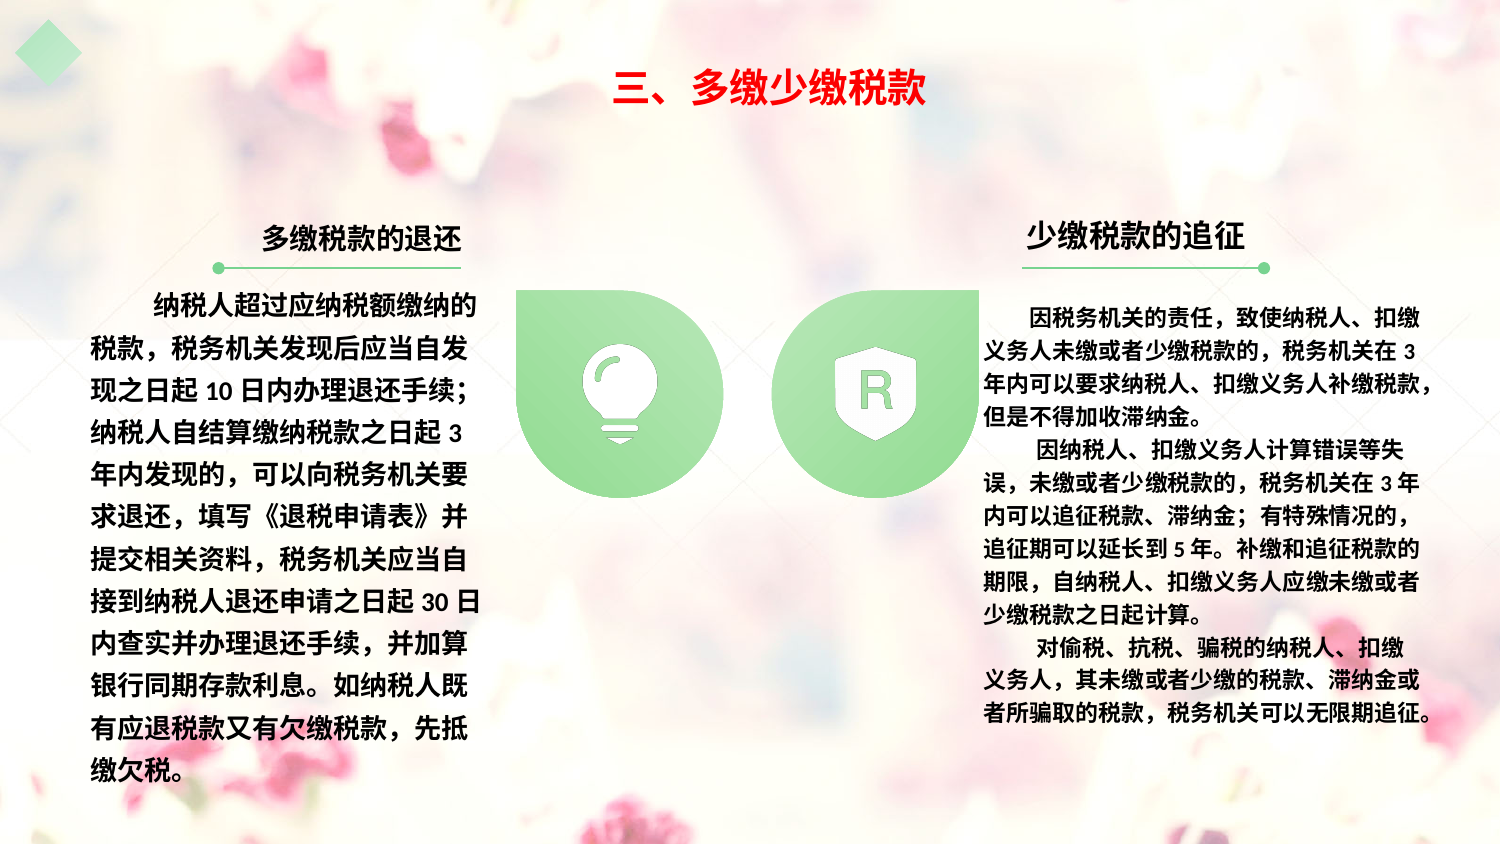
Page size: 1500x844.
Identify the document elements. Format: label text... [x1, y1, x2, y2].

text_box 多缴税款的退还 [88, 209, 477, 259]
text_box [15, 19, 82, 86]
text_box 少缴税款的追征 [1011, 209, 1401, 259]
text_box 因税务机关的责任，致使纳税人、扣缴义务人未缴或者少缴税款的，税务机关在3年内可以要求纳税人、扣缴义务人补缴税款，但是不得加收滞纳金。 因纳税人、扣缴义务人计算错误等失误，未缴或者少缴税款的，税务机关在3年内可以追征税款、滞纳金；有特殊情况的，追征期可以延长到5年。补缴和追征税款的期限，自纳税人、扣缴义务人应缴未缴或者少缴税款之日起计算。 对偷税、抗税、骗税的纳税人、扣缴义务人，其未缴或者少缴的税款、滞纳金或者所骗取的税款，税务机关可以无限期追征。 [969, 290, 1436, 814]
text_box [516, 290, 724, 498]
text_box 纳税人超过应纳税额缴纳的税款，税务机关发现后应当自发现之日起10日内办理退还手续；纳税人自结算缴纳税款之日起3年内发现的，可以向税务机关要求退还，填写《退税申请表》并提交相关资料，税务机关应当自接到纳税人退还申请之日起30日内查实并办理退还手续，并加算银行同期存款利息。如纳税人既有应退税款又有欠缴税款，先抵缴欠税。 [76, 271, 498, 773]
picture [0, 0, 1500, 844]
text_box [771, 290, 969, 498]
text_box 三、多缴少缴税款 [596, 55, 1059, 122]
